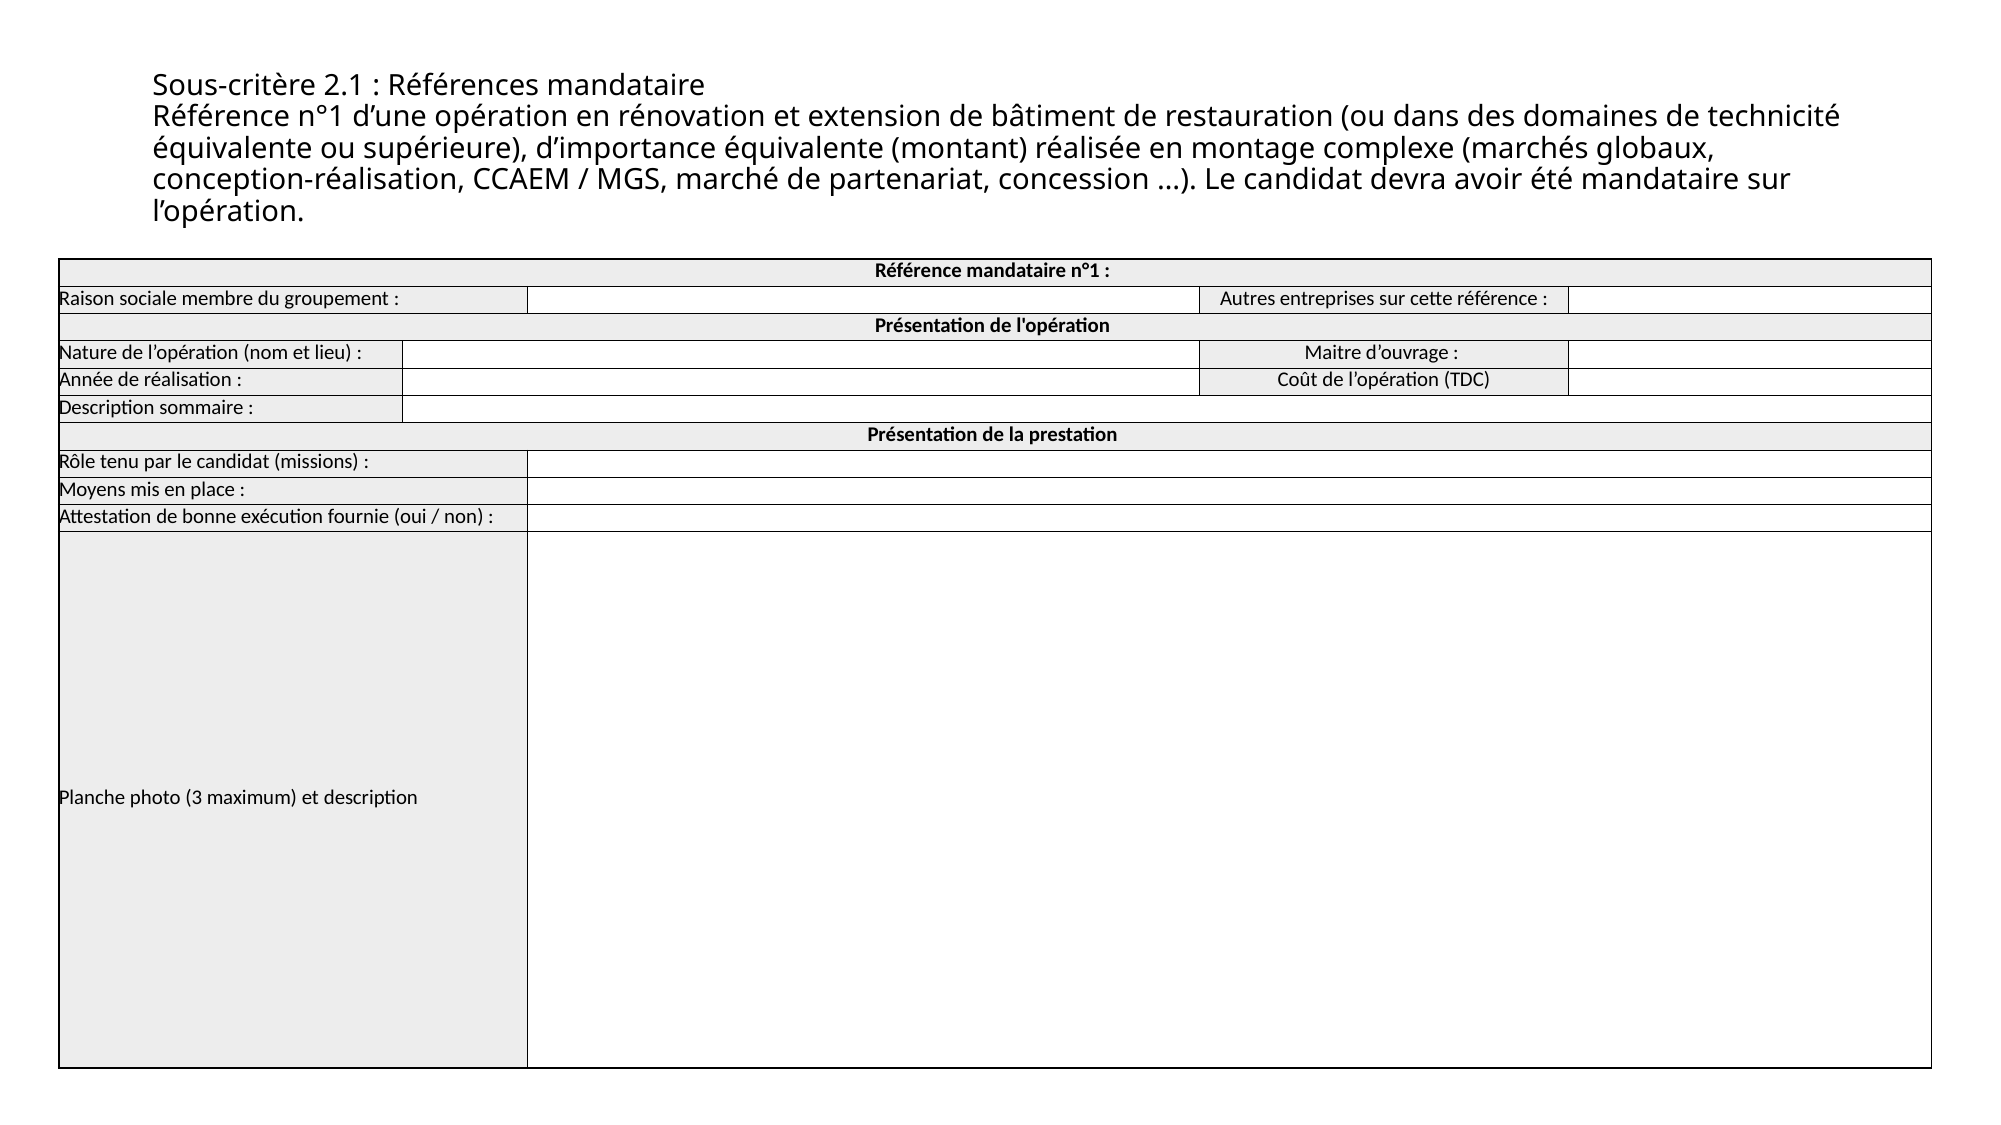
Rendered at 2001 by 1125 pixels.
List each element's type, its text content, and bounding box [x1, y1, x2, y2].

table_cell Attestation de bonne exécution fournie (oui / non) : [60, 505, 527, 531]
table_cell [1569, 341, 1931, 368]
table_cell Maitre d’ouvrage : [1200, 341, 1568, 368]
table_cell Moyens mis en place : [60, 478, 527, 504]
table_cell [403, 341, 1199, 368]
table_cell Nature de l’opération (nom et lieu) : [60, 341, 402, 368]
table_cell [403, 396, 1931, 422]
table_cell [1569, 287, 1931, 313]
table_cell Présentation de l'opération [60, 314, 1931, 340]
table_cell [1569, 369, 1931, 395]
table_cell [528, 287, 1199, 313]
table_cell [528, 505, 1931, 531]
table_cell Rôle tenu par le candidat (missions) : [60, 451, 527, 477]
table_cell Autres entreprises sur cette référence : [1200, 287, 1568, 313]
table_cell Raison sociale membre du groupement : [60, 287, 527, 313]
table_cell [528, 451, 1931, 477]
table_cell Planche photo (3 maximum) et description [60, 532, 527, 1067]
table_cell [528, 532, 1931, 1067]
table_cell Présentation de la prestation [60, 423, 1931, 450]
table_cell [528, 478, 1931, 504]
table_cell [403, 369, 1199, 395]
table_cell Description sommaire : [60, 396, 402, 422]
table_cell Coût de l’opération (TDC) [1200, 369, 1568, 395]
table_header Référence mandataire n°1 : [60, 260, 1931, 286]
table_cell Année de réalisation : [60, 369, 402, 395]
title Sous-critère 2.1 : Références mandataire Référence n°1 d’une opération en rénovation et extension de bâtiment de restauration (ou dans des domaines de technicité équivalente ou supérieure), d’importance équivalente (montant) réalisée en montage complexe (marchés globaux, conception-réalisation, CCAEM / MGS, marché de partenariat, concession …). Le candidat devra avoir été mandataire sur l’opération. [137, 59, 1863, 238]
